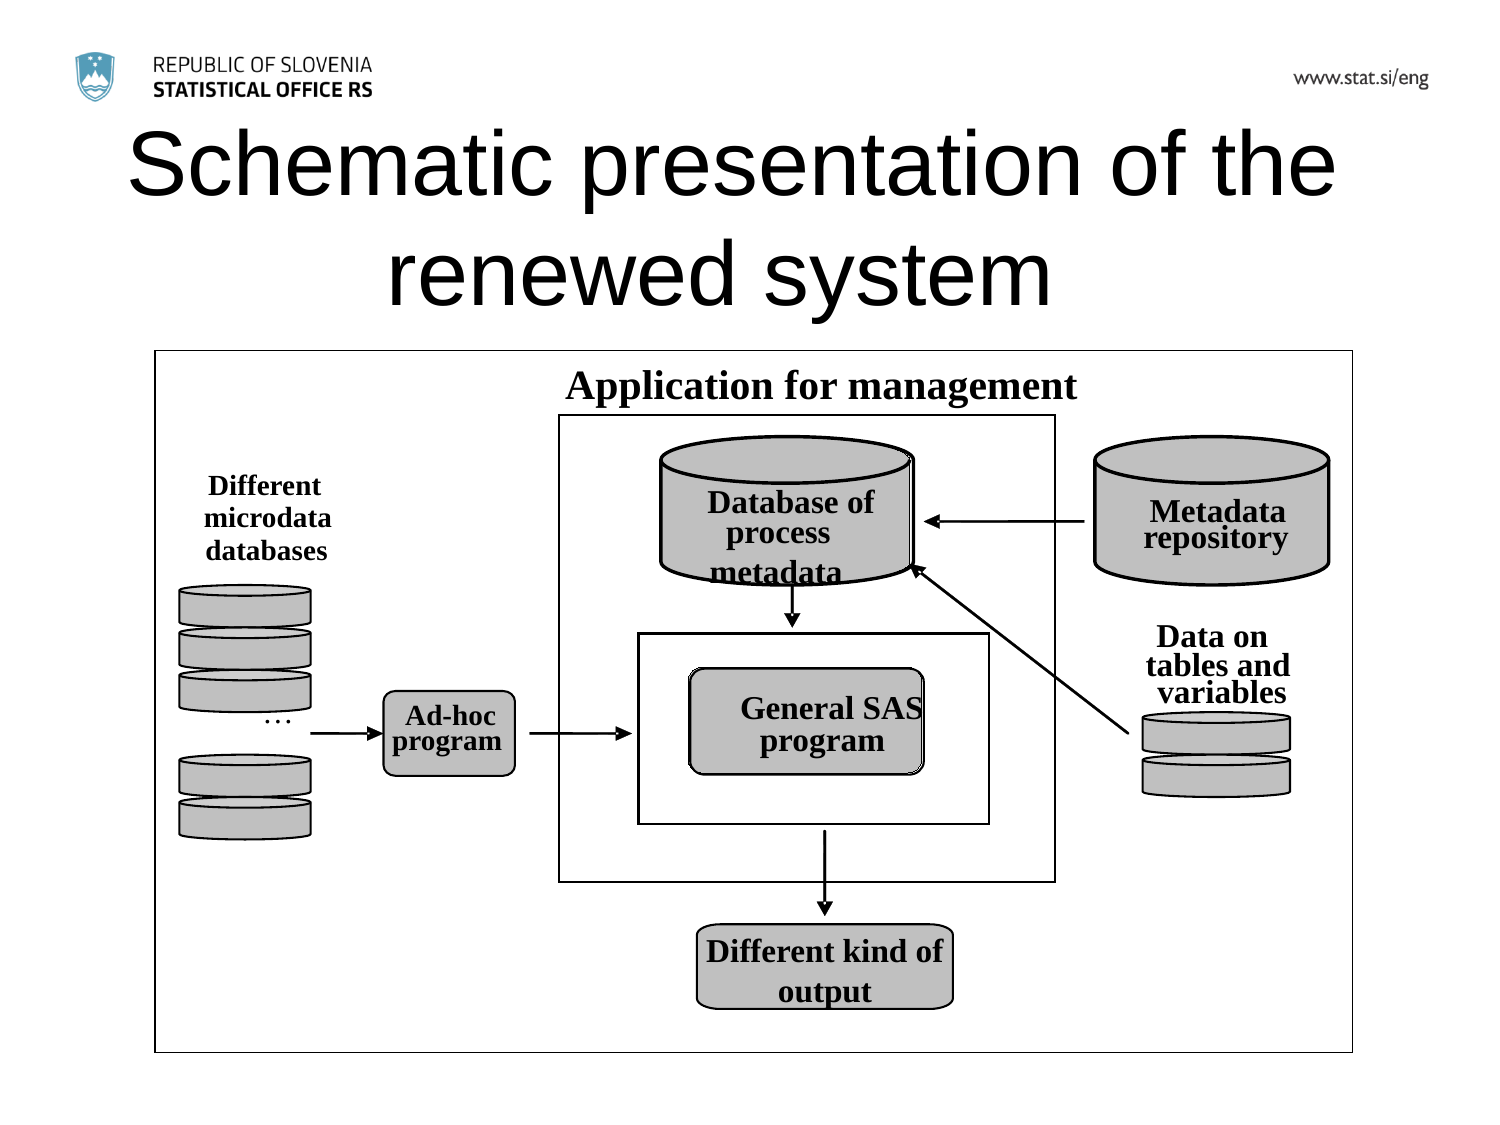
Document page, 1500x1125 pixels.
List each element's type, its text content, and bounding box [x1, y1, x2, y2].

title Schematic presentation of the renewed system [58, 160, 1409, 268]
picture [75, 52, 372, 102]
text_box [147, 347, 1353, 1053]
picture [1293, 62, 1436, 92]
